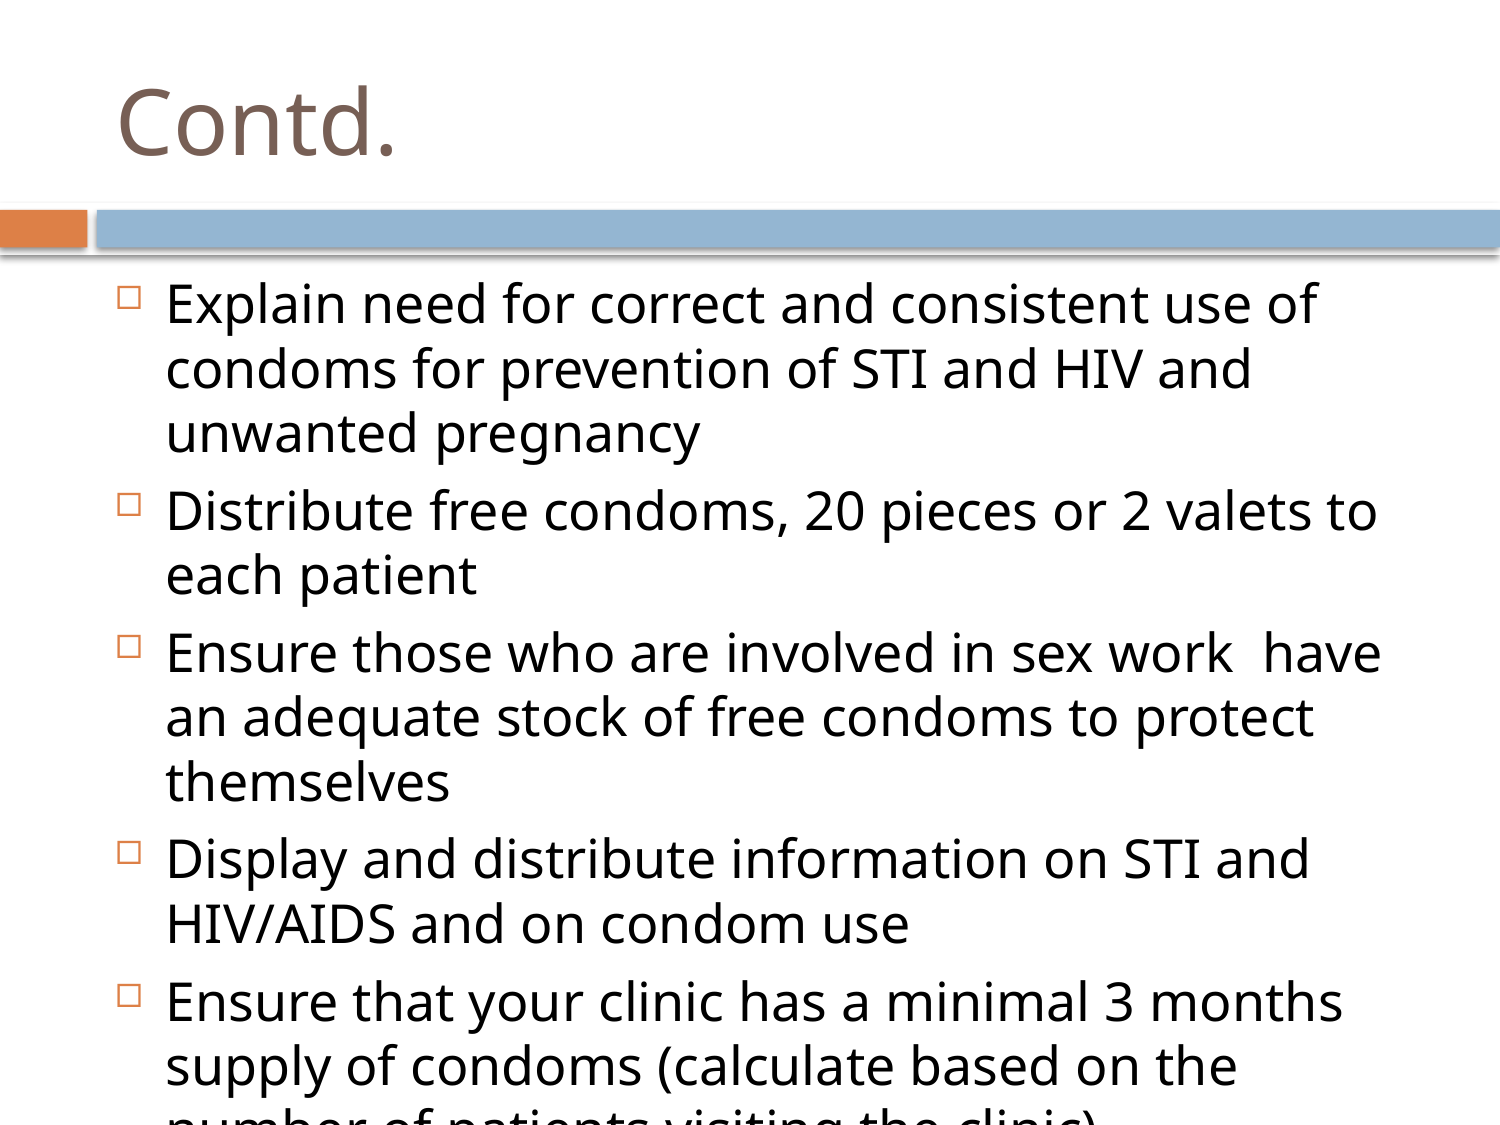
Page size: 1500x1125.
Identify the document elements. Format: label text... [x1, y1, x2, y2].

list Explain need for correct and consistent use of condoms for prevention of STI and HIV and unwanted pregnancy Distribute free condoms, 20 pieces or 2 valets to each patient Ensure those who are involved in sex work have an adequate stock of free condoms to protect themselves Display and distribute information on STI and HIV/AIDS and on condom use Ensure that your clinic has a minimal 3 months supply of condoms (calculate based on the number of patients visiting the clinic) [99, 262, 1438, 1125]
title Contd. [100, 37, 1439, 201]
